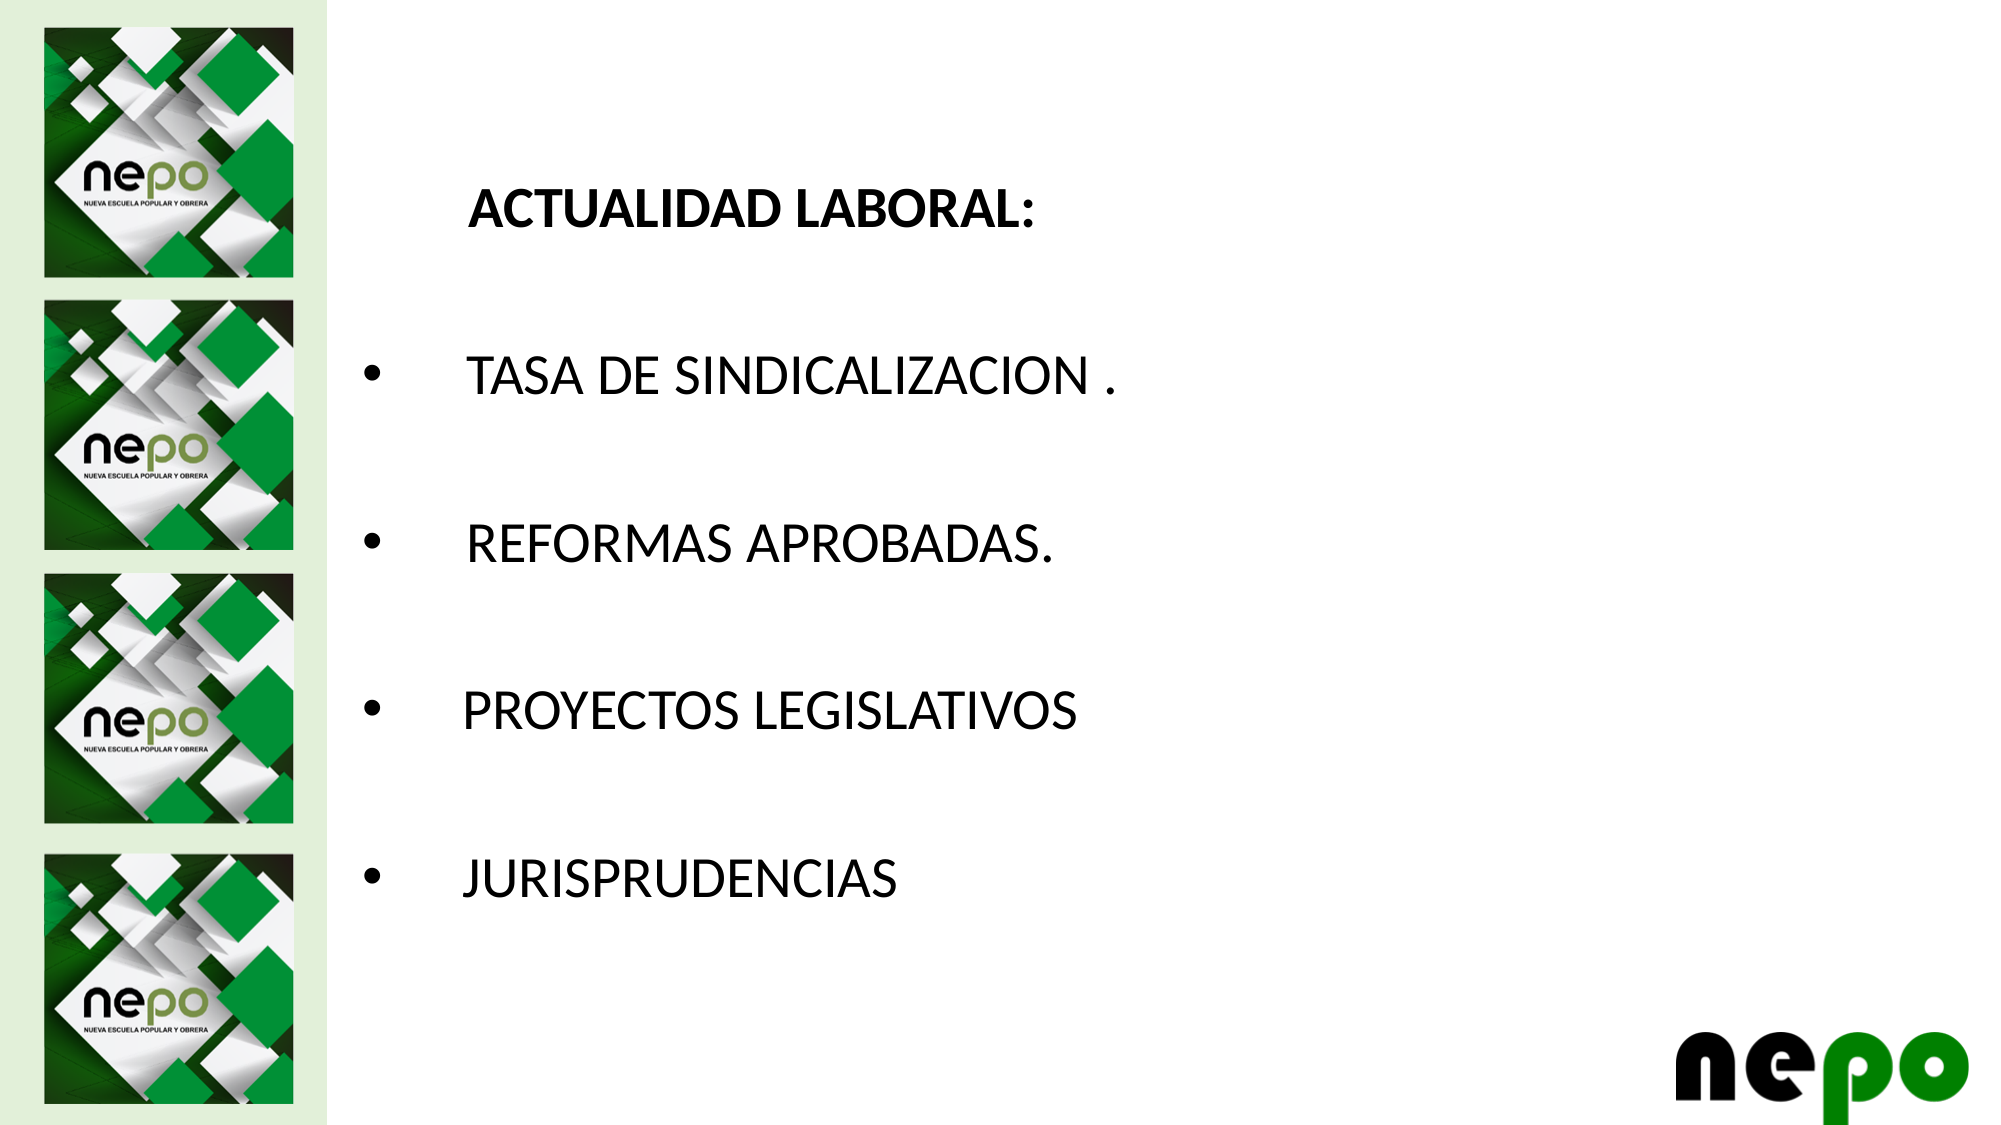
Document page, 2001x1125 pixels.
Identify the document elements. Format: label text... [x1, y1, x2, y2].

list ACTUALIDAD LABORAL: TASA DE SINDICALIZACION . REFORMAS APROBADAS. PROYECTOS LEGISLATIVOS JURISPRUDENCIAS [347, 169, 1964, 1014]
picture [1676, 1032, 1969, 1125]
picture [0, 0, 327, 1125]
